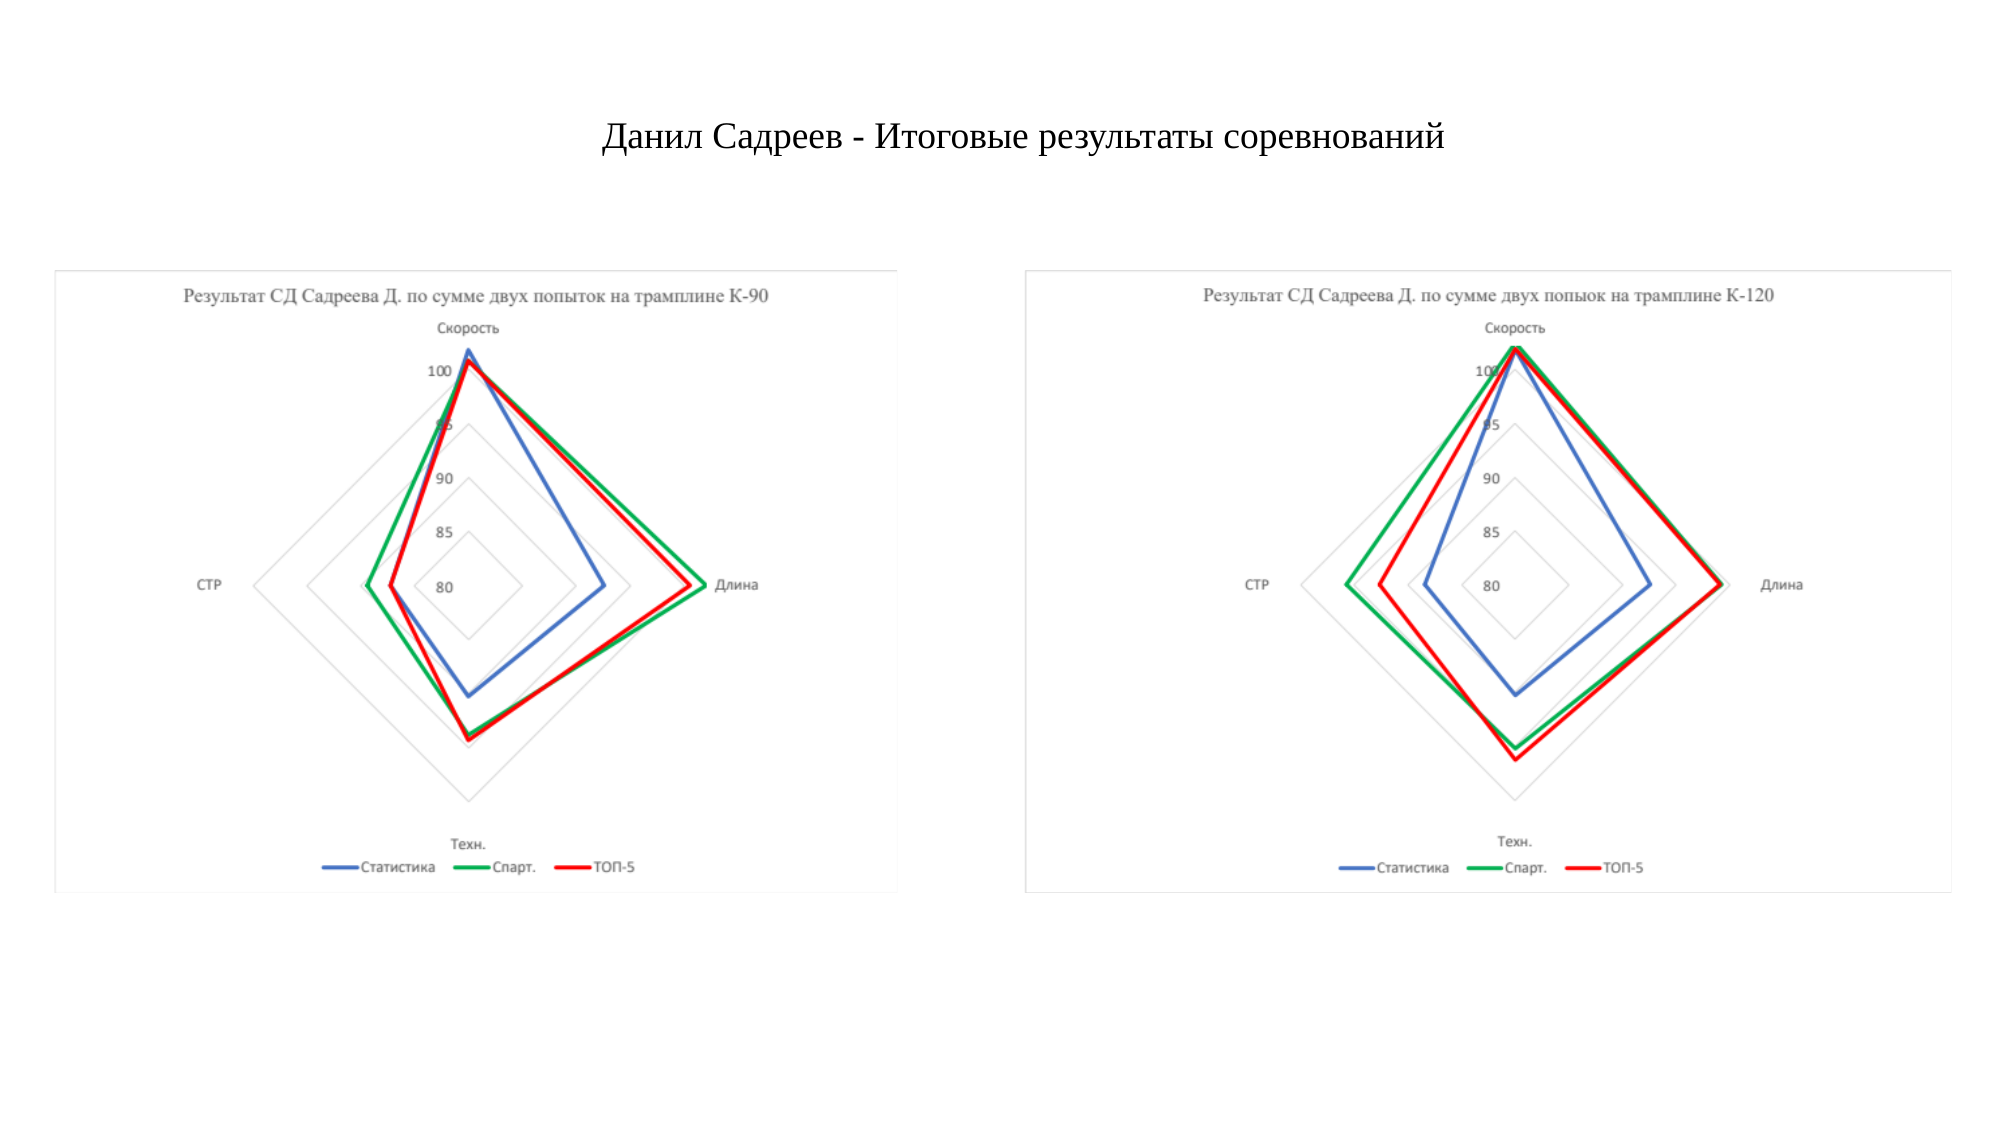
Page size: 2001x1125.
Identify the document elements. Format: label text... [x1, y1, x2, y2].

picture [1023, 270, 1952, 893]
picture [54, 270, 898, 893]
text_box Данил Садреев - Итоговые результаты соревнований [587, 103, 1461, 163]
